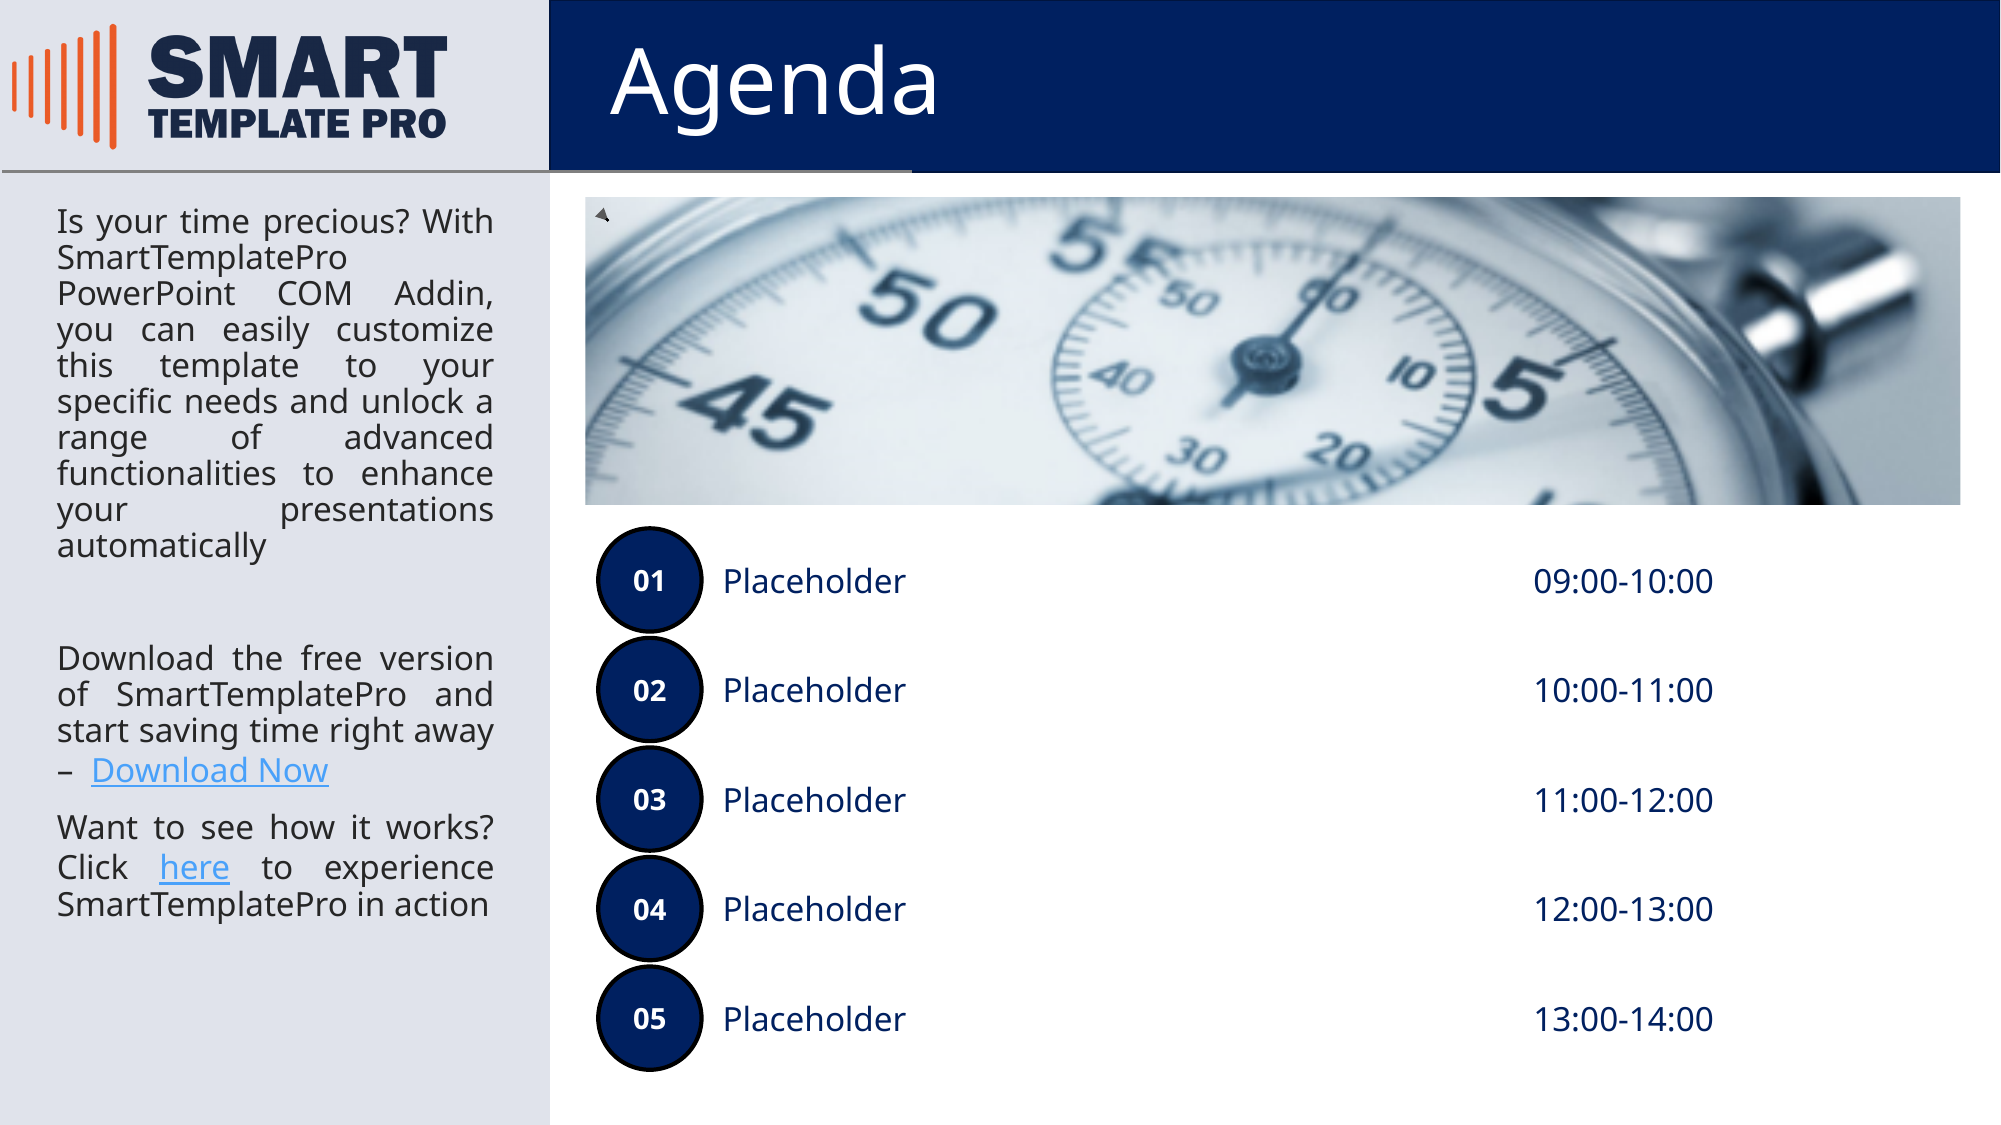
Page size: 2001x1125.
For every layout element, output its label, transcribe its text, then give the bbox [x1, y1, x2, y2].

picture [0, 13, 459, 158]
text_box Agenda [595, 4, 1999, 165]
text_box Is your time precious? With SmartTemplatePro PowerPoint COM Addin, you can easily customize this template to your specific needs and unlock a range of advanced functionalities to enhance your presentations automatically Download the free version of SmartTemplatePro and start saving time right away – Download Now Want to see how it works? Click here to experience SmartTemplatePro in action [41, 197, 510, 1065]
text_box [574, 187, 1971, 1084]
